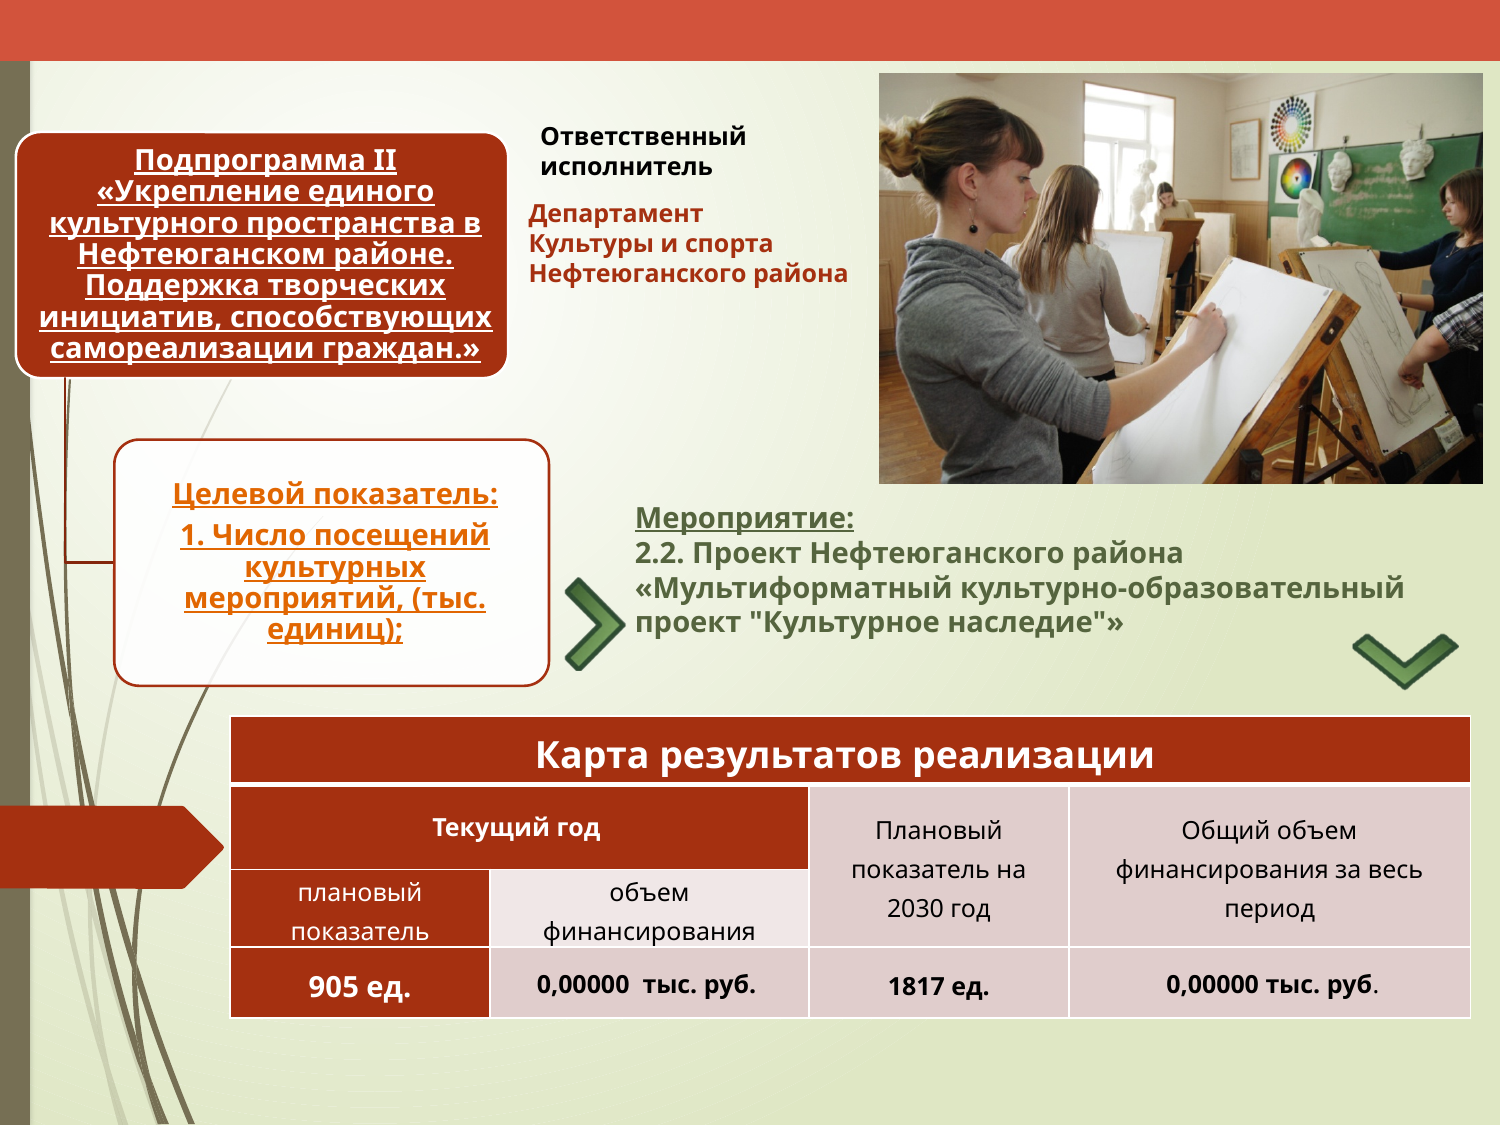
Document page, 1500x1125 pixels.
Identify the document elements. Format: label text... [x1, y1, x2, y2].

text_box Департамент Культуры и спорта Нефтеюганского района [554, 190, 869, 295]
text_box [15, 68, 550, 752]
picture [565, 559, 693, 689]
table_cell плановый показатель [231, 870, 489, 946]
table_cell Плановый показатель на 2030 год [810, 787, 1068, 946]
table_header Карта результатов реализации [231, 717, 1470, 782]
picture [879, 73, 1483, 484]
table_cell Общий объем финансирования за весь период [1070, 787, 1470, 946]
text_box Мероприятие: 2.2. Проект Нефтеюганского района «Мультиформатный культурно-образовательный проект "Культурное наследие"» [620, 491, 1471, 647]
picture [0, 0, 1500, 61]
table_cell 905 ед. [231, 948, 489, 1017]
picture [1352, 633, 1459, 752]
table_cell объем финансирования [491, 870, 808, 946]
table_cell 1817 ед. [810, 948, 1068, 1017]
table_cell Текущий год [231, 787, 808, 869]
text_box Ответственный исполнитель [554, 113, 843, 188]
table_cell 0,00000 тыс. руб. [1070, 948, 1470, 1017]
table_cell 0,00000 тыс. руб. [491, 948, 808, 1017]
